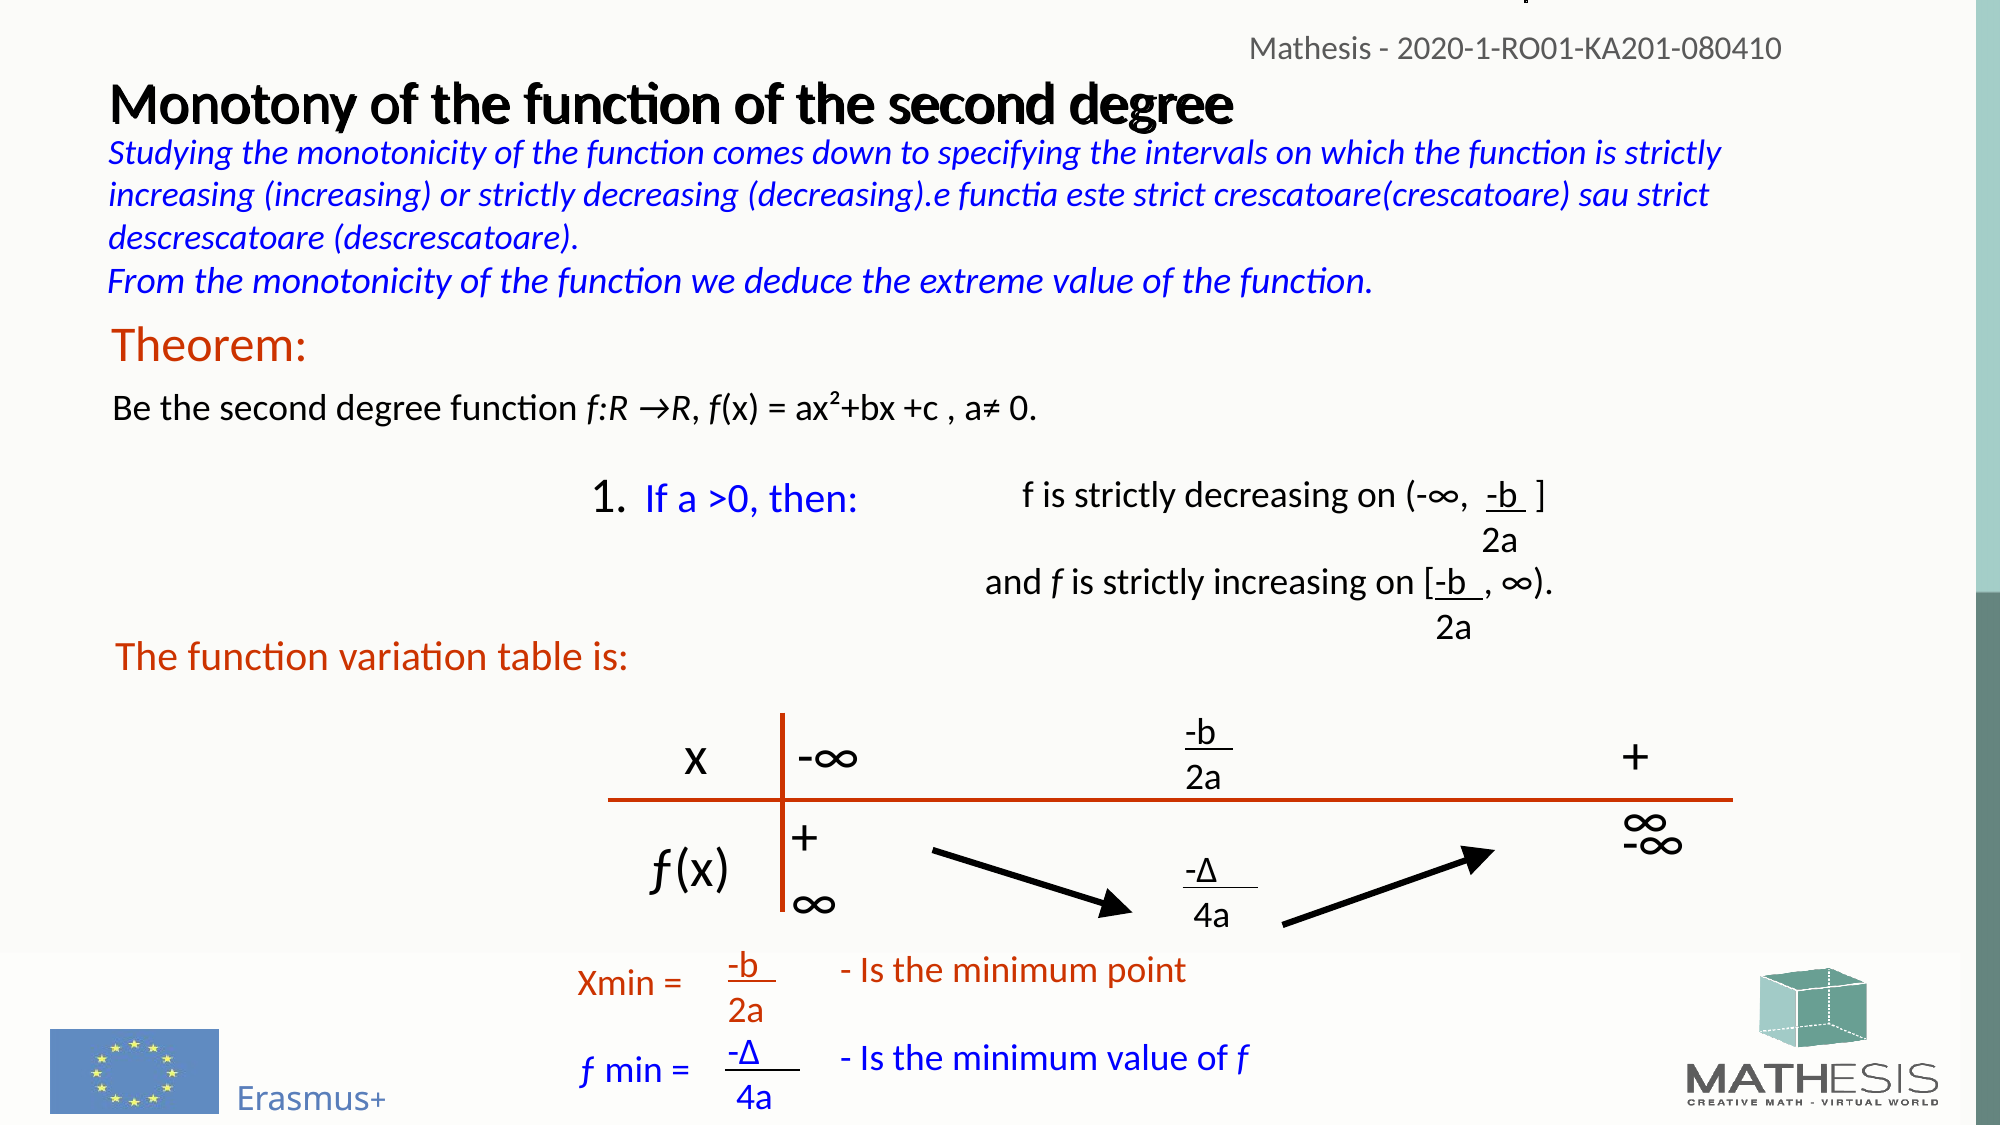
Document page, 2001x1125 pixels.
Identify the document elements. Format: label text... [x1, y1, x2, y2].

text_box ƒ min = [562, 1037, 707, 1098]
text_box Δ>0 [1664, 928, 1961, 1125]
text_box x [669, 712, 733, 793]
text_box +∞ [786, 794, 879, 799]
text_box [1169, 837, 1295, 943]
text_box +∞ [1607, 712, 1710, 793]
text_box -∞ [1607, 809, 1710, 881]
text_box Studying the monotonicity of the function comes down to specifying the intervals on which the function is strictly increasing (increasing) or strictly decreasing (decreasing).e functia este strict crescatoare(crescatoare) sau strict descrescatoare (descrescatoare). [93, 142, 1773, 243]
text_box - Is the minimum value of f [840, 1024, 1505, 1086]
text_box From the monotonicity of the function we deduce the extreme value of the function. [92, 248, 1677, 309]
text_box -∞ [783, 712, 885, 793]
text_box Xmin = [562, 950, 712, 1011]
text_box - Is the minimum point [824, 937, 1241, 998]
text_box f is strictly decreasing on (-∞, -b ] 2a [1007, 462, 1750, 568]
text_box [1282, 849, 1496, 926]
text_box Be the second degree function f:R →R, f(x) = ax²+bx +c , a≠ 0. [97, 375, 1118, 436]
text_box +∞ [786, 809, 879, 875]
text_box Theorem: [96, 303, 366, 379]
text_box Δ>0 [1976, 0, 2000, 1125]
text_box ƒ(x) [632, 824, 767, 906]
text_box Δ>0 [50, 1029, 219, 1114]
text_box -b 2a [1170, 699, 1268, 799]
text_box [932, 849, 1133, 913]
text_box 1. If a >0, then: [575, 455, 1032, 531]
text_box The function variation table is: [100, 621, 733, 687]
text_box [712, 1019, 837, 1125]
text_box Monotony of the function of the second degree [93, 43, 1294, 142]
text_box and f is strictly increasing on [-b , ∞). 2a [969, 549, 1667, 656]
text_box -b 2a [712, 932, 810, 1019]
